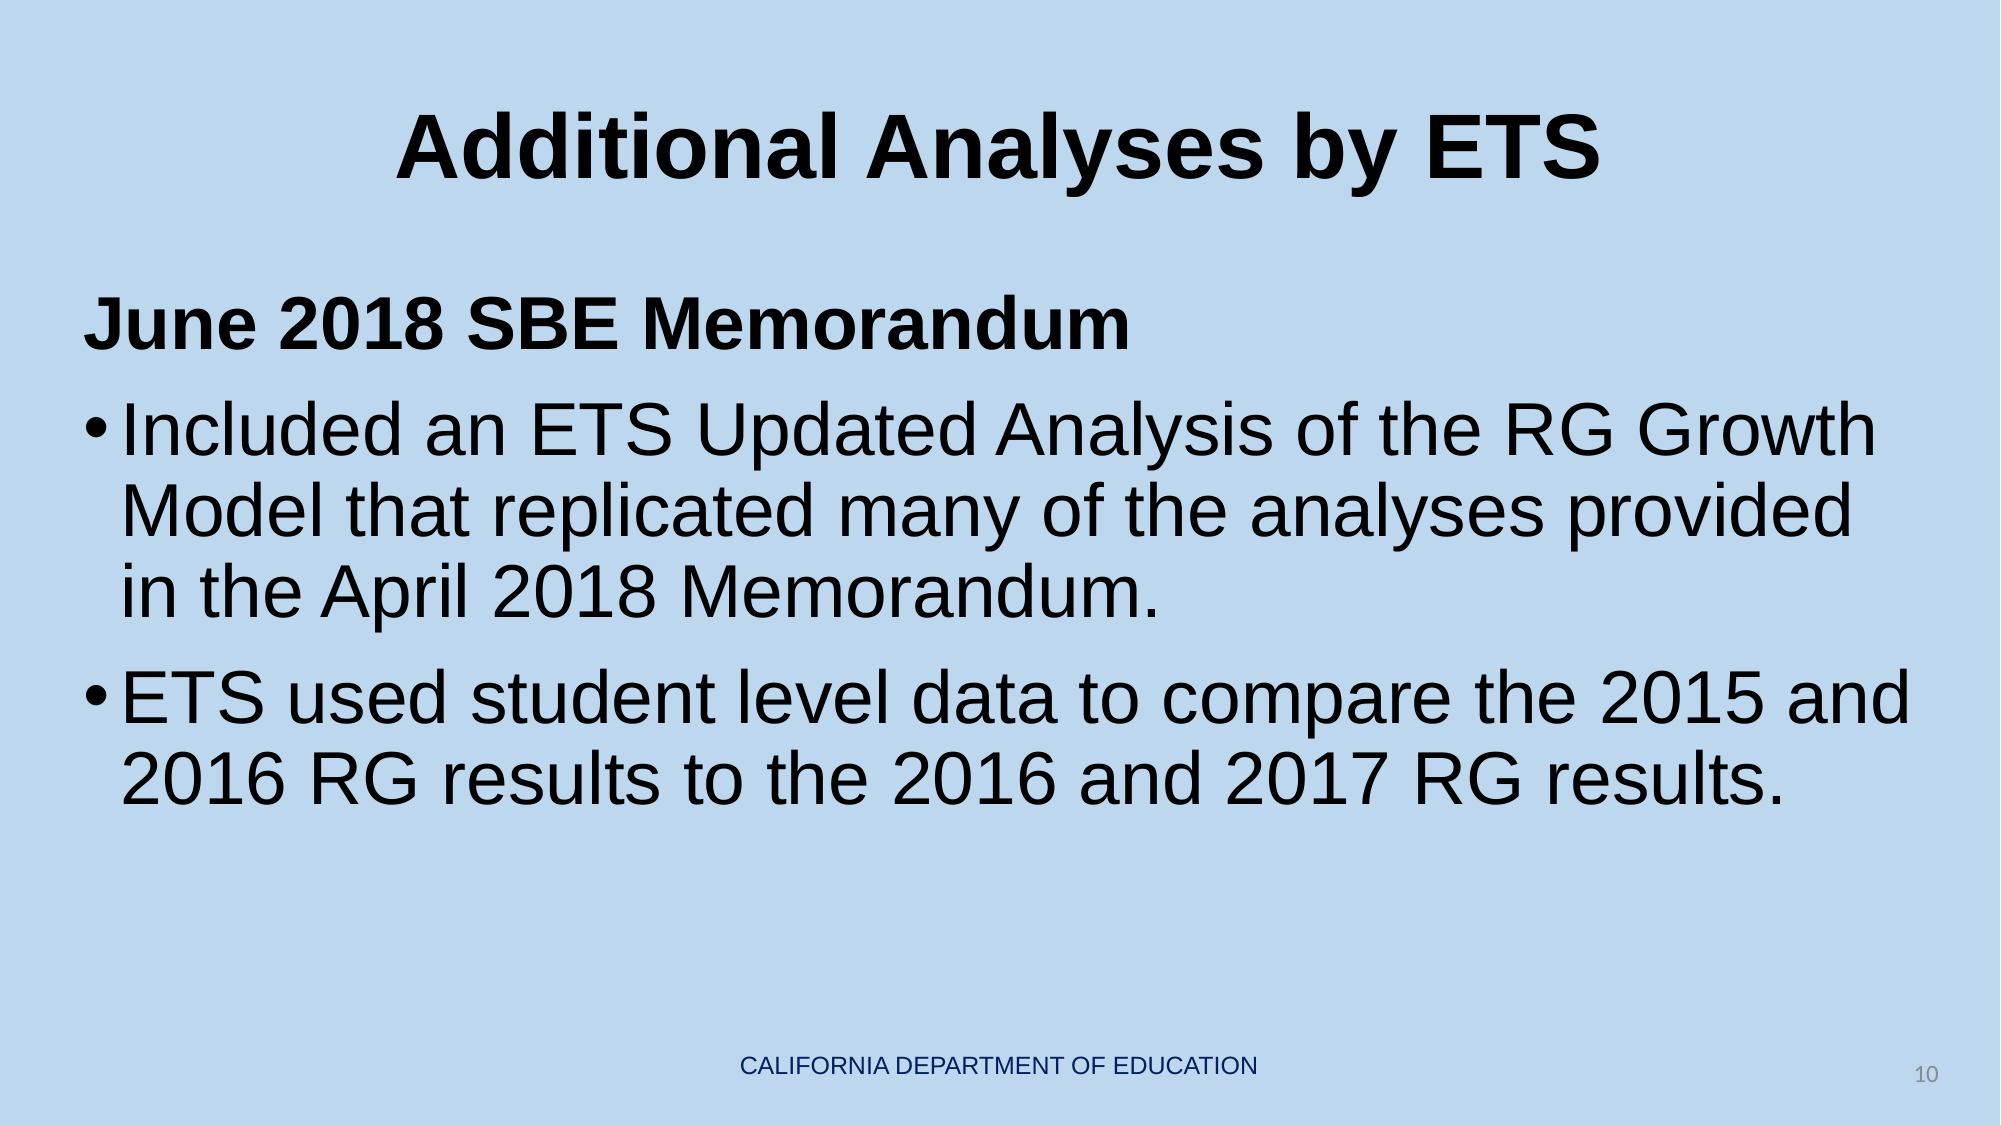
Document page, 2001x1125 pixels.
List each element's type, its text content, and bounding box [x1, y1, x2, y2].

slide_number 10 [1504, 1042, 1954, 1103]
title Additional Analyses by ETS [68, 27, 1931, 271]
list June 2018 SBE Memorandum Included an ETS Updated Analysis of the RG Growth Model that replicated many of the analyses provided in the April 2018 Memorandum. ETS used student level data to compare the 2015 and 2016 RG results to the 2016 and 2017 RG results. [68, 277, 1931, 1043]
